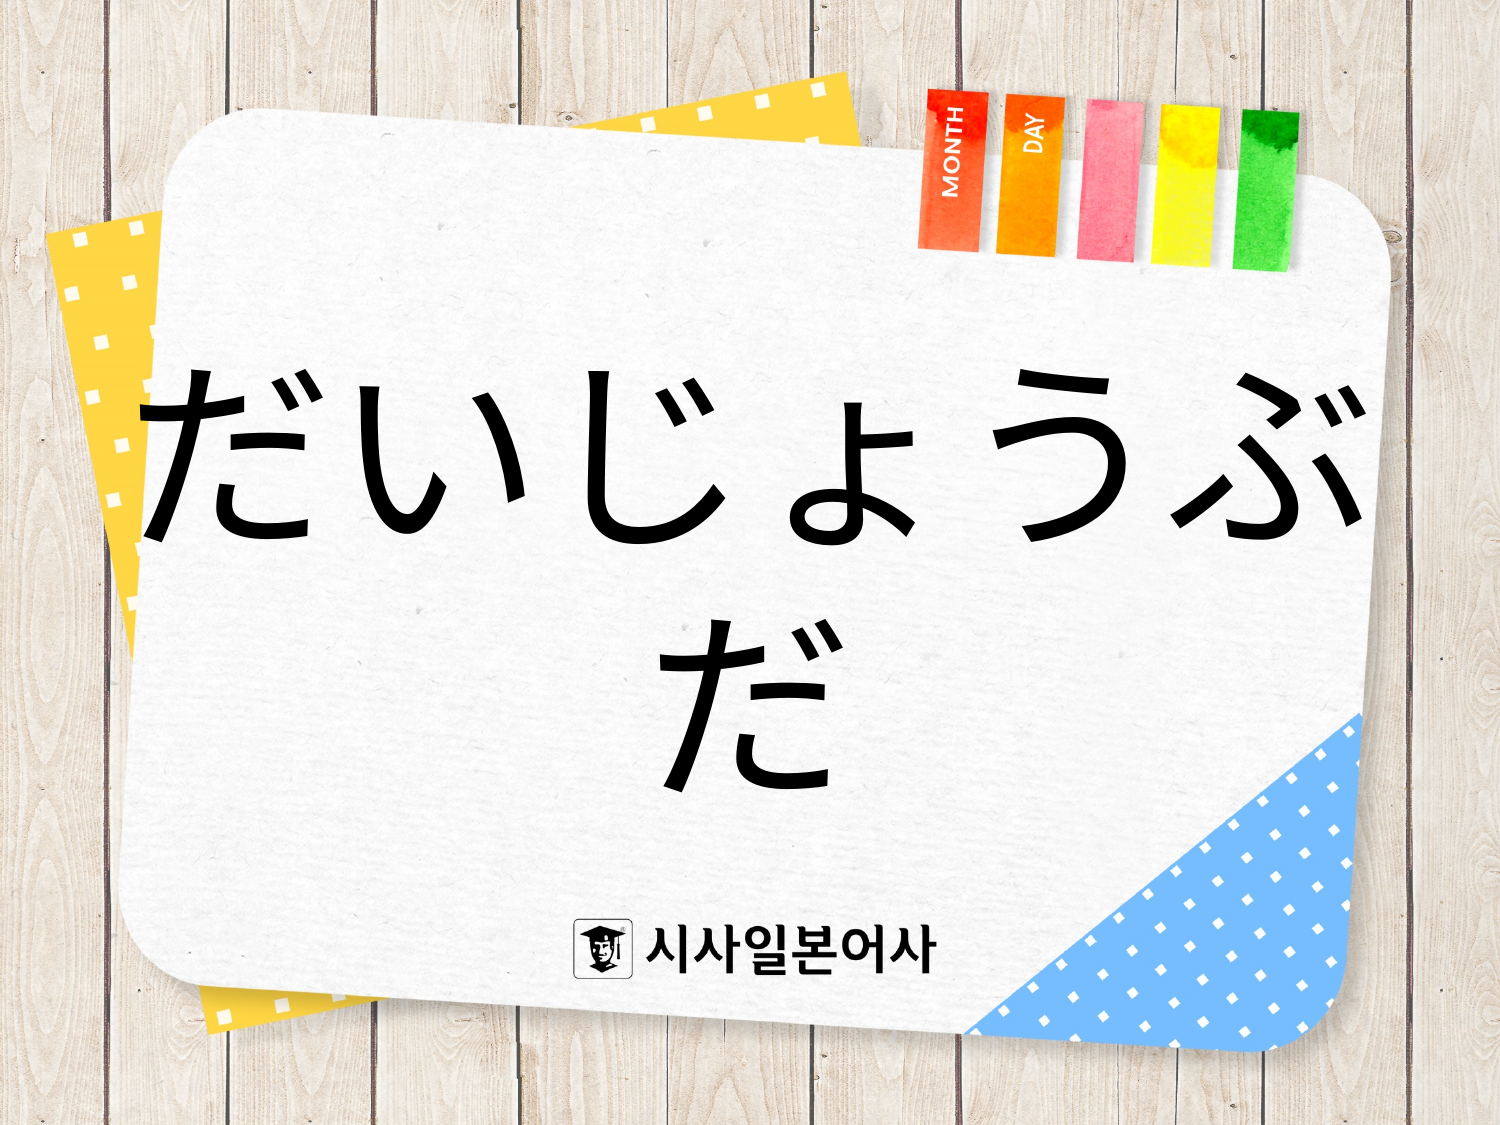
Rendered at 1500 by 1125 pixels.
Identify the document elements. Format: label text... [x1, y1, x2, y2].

picture [0, 0, 1500, 1125]
title だいじょうぶだ [75, 338, 1425, 811]
